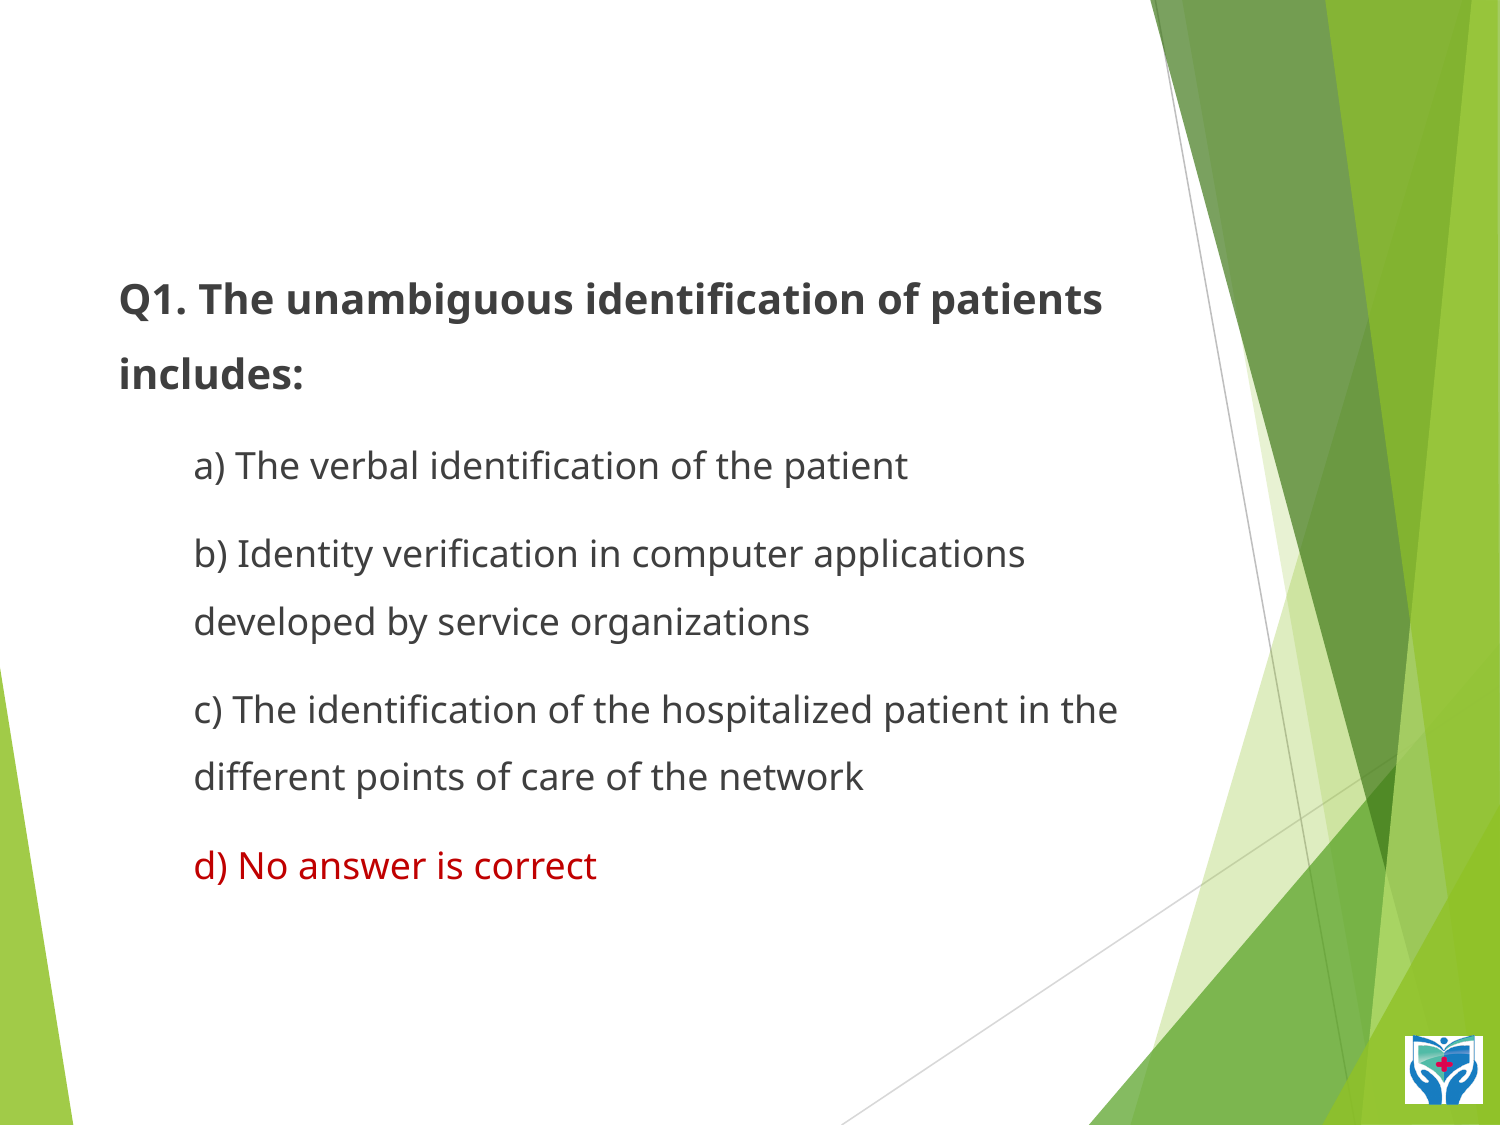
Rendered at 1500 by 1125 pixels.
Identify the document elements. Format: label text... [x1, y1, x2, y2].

list Q1. The unambiguous identification of patients includes: a) The verbal identification of the patient b) Identity verification in computer applications developed by service organizations c) The identification of the hospitalized patient in the different points of care of the network d) No answer is correct [103, 240, 1183, 878]
picture [1404, 1035, 1483, 1105]
